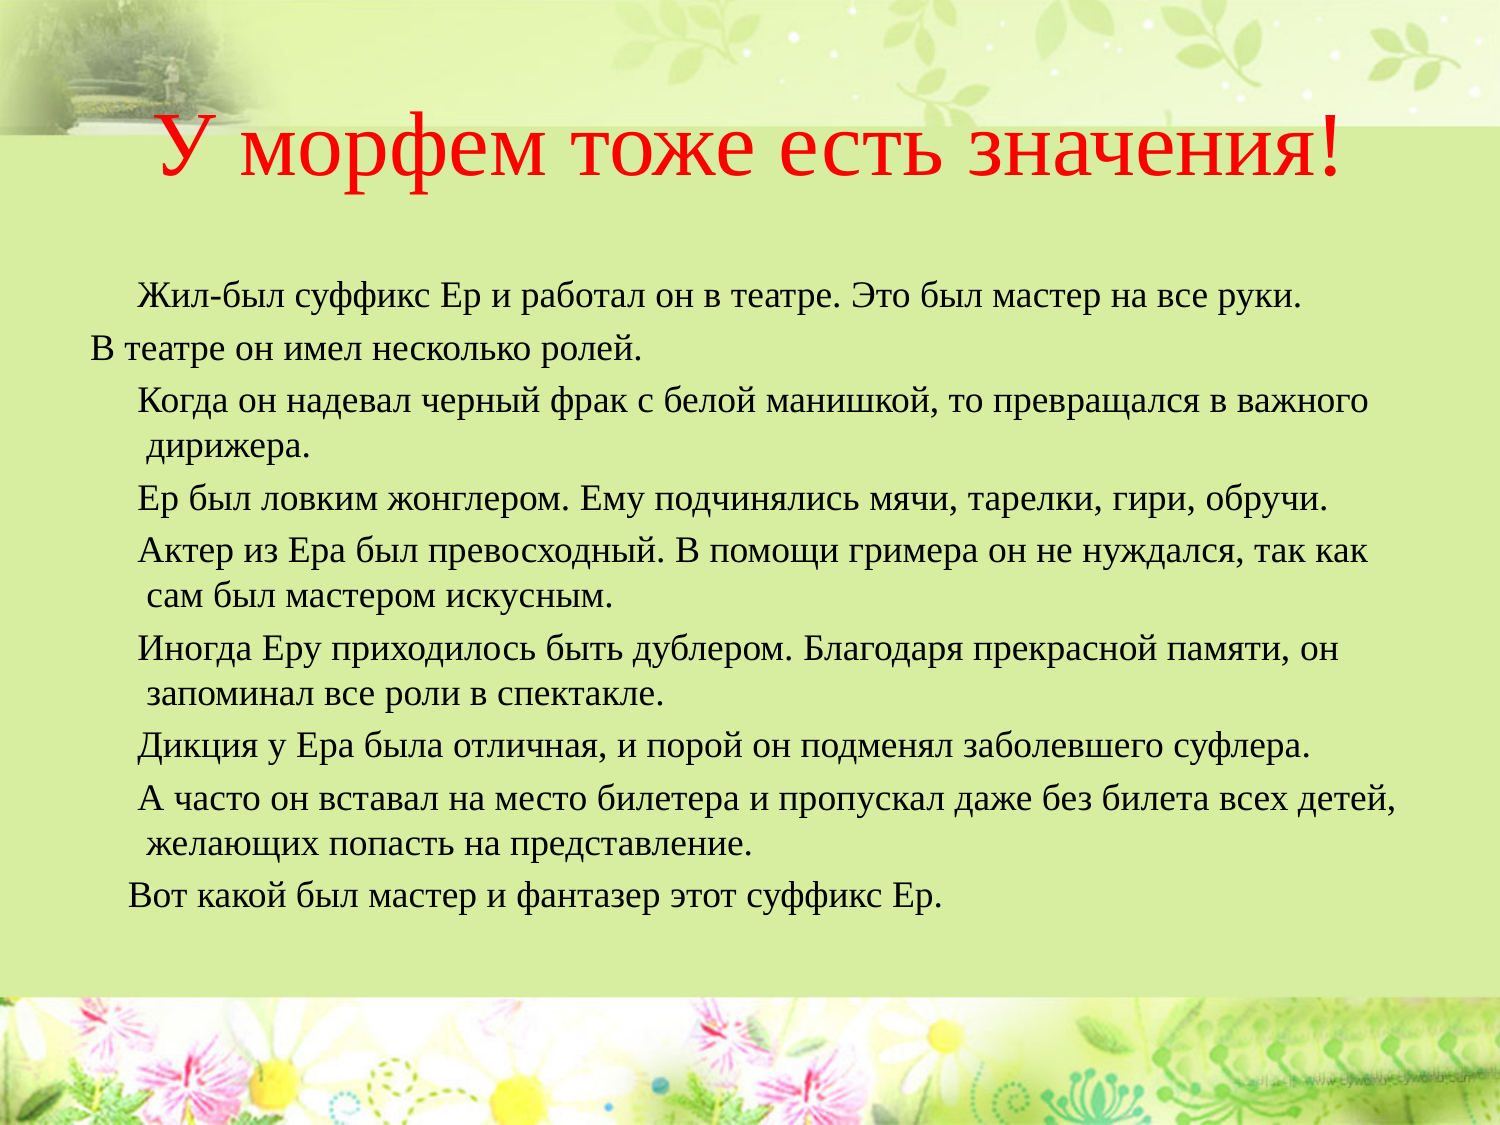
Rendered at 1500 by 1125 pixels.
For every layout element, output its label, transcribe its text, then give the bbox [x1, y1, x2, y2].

list Жил-был суффикс Ер и работал он в театре. Это был мастер на все руки. В театре он имел несколько ролей. Когда он надевал черный фрак с белой манишкой, то превращался в важного дирижера. Ер был ловким жонглером. Ему подчинялись мячи, тарелки, гири, обручи. Актер из Ера был превосходный. В помощи гримера он не нуждался, так как сам был мастером искусным. Иногда Еру приходилось быть дублером. Благодаря прекрасной памяти, он запоминал все роли в спектакле. Дикция у Ера была отличная, и порой он подменял заболевшего суфлера. А часто он вставал на место билетера и пропускал даже без билета всех детей, желающих попасть на представление. Вот какой был мастер и фантазер этот суффикс Ер. [74, 262, 1426, 1006]
picture [0, 0, 1500, 1125]
title У морфем тоже есть значения! [74, 44, 1426, 233]
